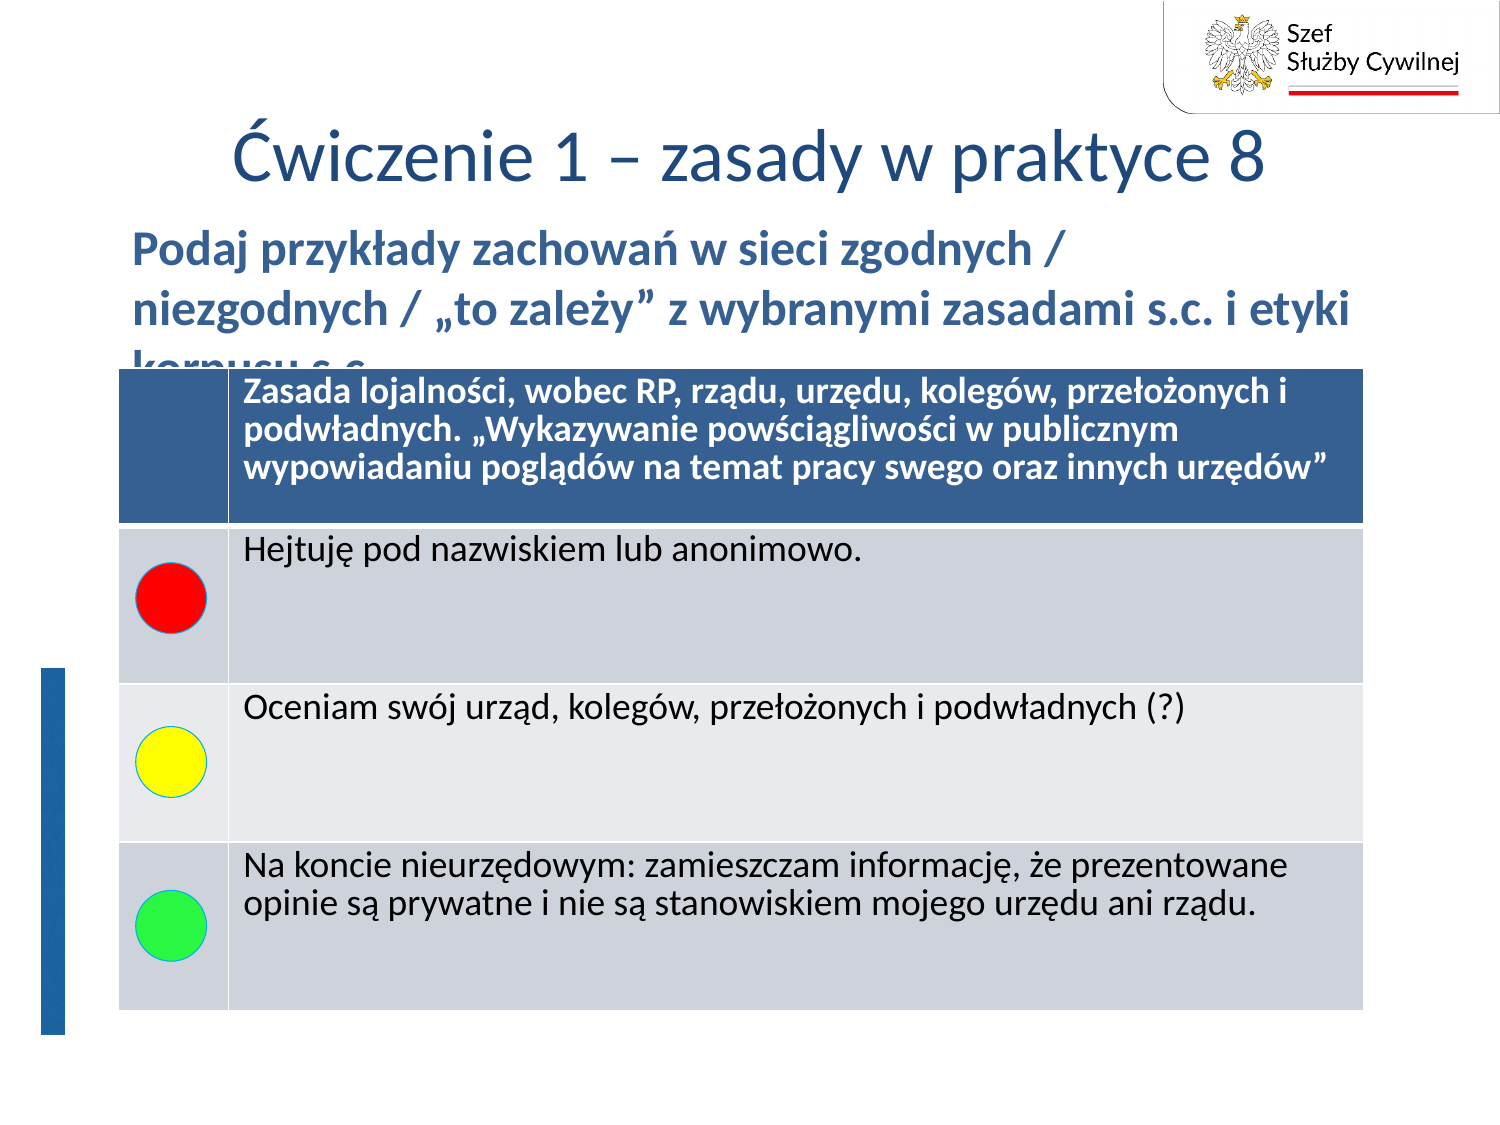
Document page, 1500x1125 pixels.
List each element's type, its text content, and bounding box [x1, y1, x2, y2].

picture [41, 668, 65, 1035]
table_header [119, 369, 228, 523]
table_cell Na koncie nieurzędowym: zamieszczam informację, że prezentowane opinie są prywatne i nie są stanowiskiem mojego urzędu ani rządu. [229, 843, 1363, 1010]
table_cell Oceniam swój urząd, kolegów, przełożonych i podwładnych (?) [229, 685, 1363, 841]
picture [1163, 0, 1500, 114]
table_cell [119, 843, 228, 1010]
table_cell [119, 685, 228, 841]
text_box [133, 724, 209, 800]
text_box [133, 888, 209, 964]
text_box [133, 560, 209, 636]
text_box Podaj przykłady zachowań w sieci zgodnych / niezgodnych / „to zależy” z wybranymi zasadami s.c. i etyki korpusu s.c. [117, 208, 1382, 403]
table_cell [119, 529, 228, 683]
table_header Zasada lojalności, wobec RP, rządu, urzędu, kolegów, przełożonych i podwładnych. „Wykazywanie powściągliwości w publicznym wypowiadaniu poglądów na temat pracy swego oraz innych urzędów” [229, 369, 1363, 523]
table_cell Hejtuję pod nazwiskiem lub anonimowo. [229, 529, 1363, 683]
title Ćwiczenie 1 – zasady w praktyce 8 [100, 99, 1400, 224]
